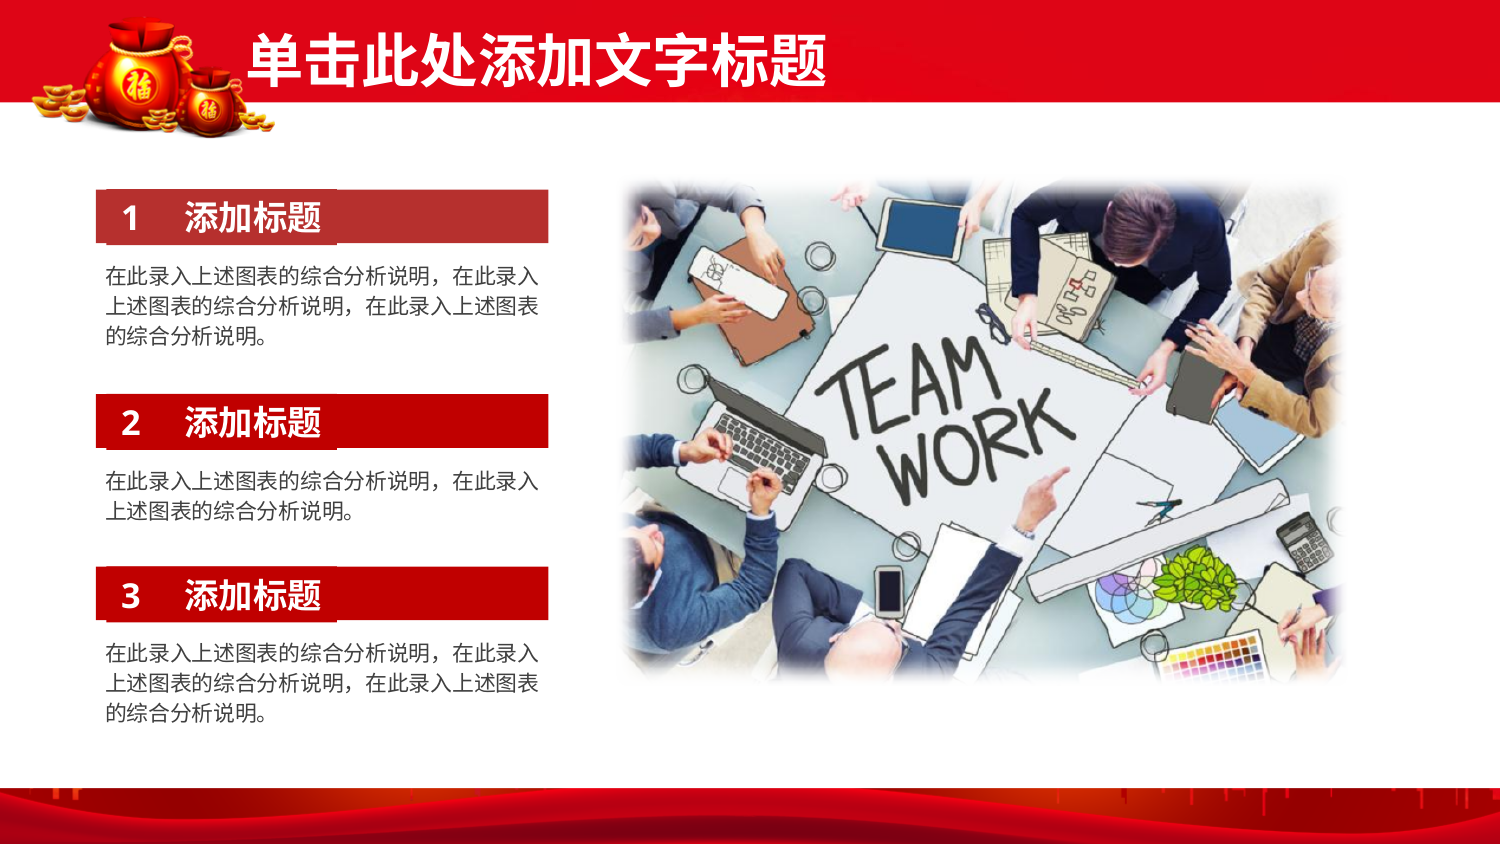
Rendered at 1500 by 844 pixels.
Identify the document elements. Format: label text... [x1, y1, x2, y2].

text_box 在此录入上述图表的综合分析说明，在此录入上述图表的综合分析说明，在此录入上述图表的综合分析说明。 [90, 251, 568, 357]
text_box 在此录入上述图表的综合分析说明，在此录入上述图表的综合分析说明，在此录入上述图表的综合分析说明。 [90, 628, 568, 734]
picture [0, 0, 1500, 139]
picture [616, 174, 1348, 687]
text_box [95, 189, 549, 246]
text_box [95, 566, 549, 624]
text_box 在此录入上述图表的综合分析说明，在此录入上述图表的综合分析说明。 [90, 456, 568, 531]
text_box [95, 393, 549, 451]
picture [0, 789, 1500, 844]
